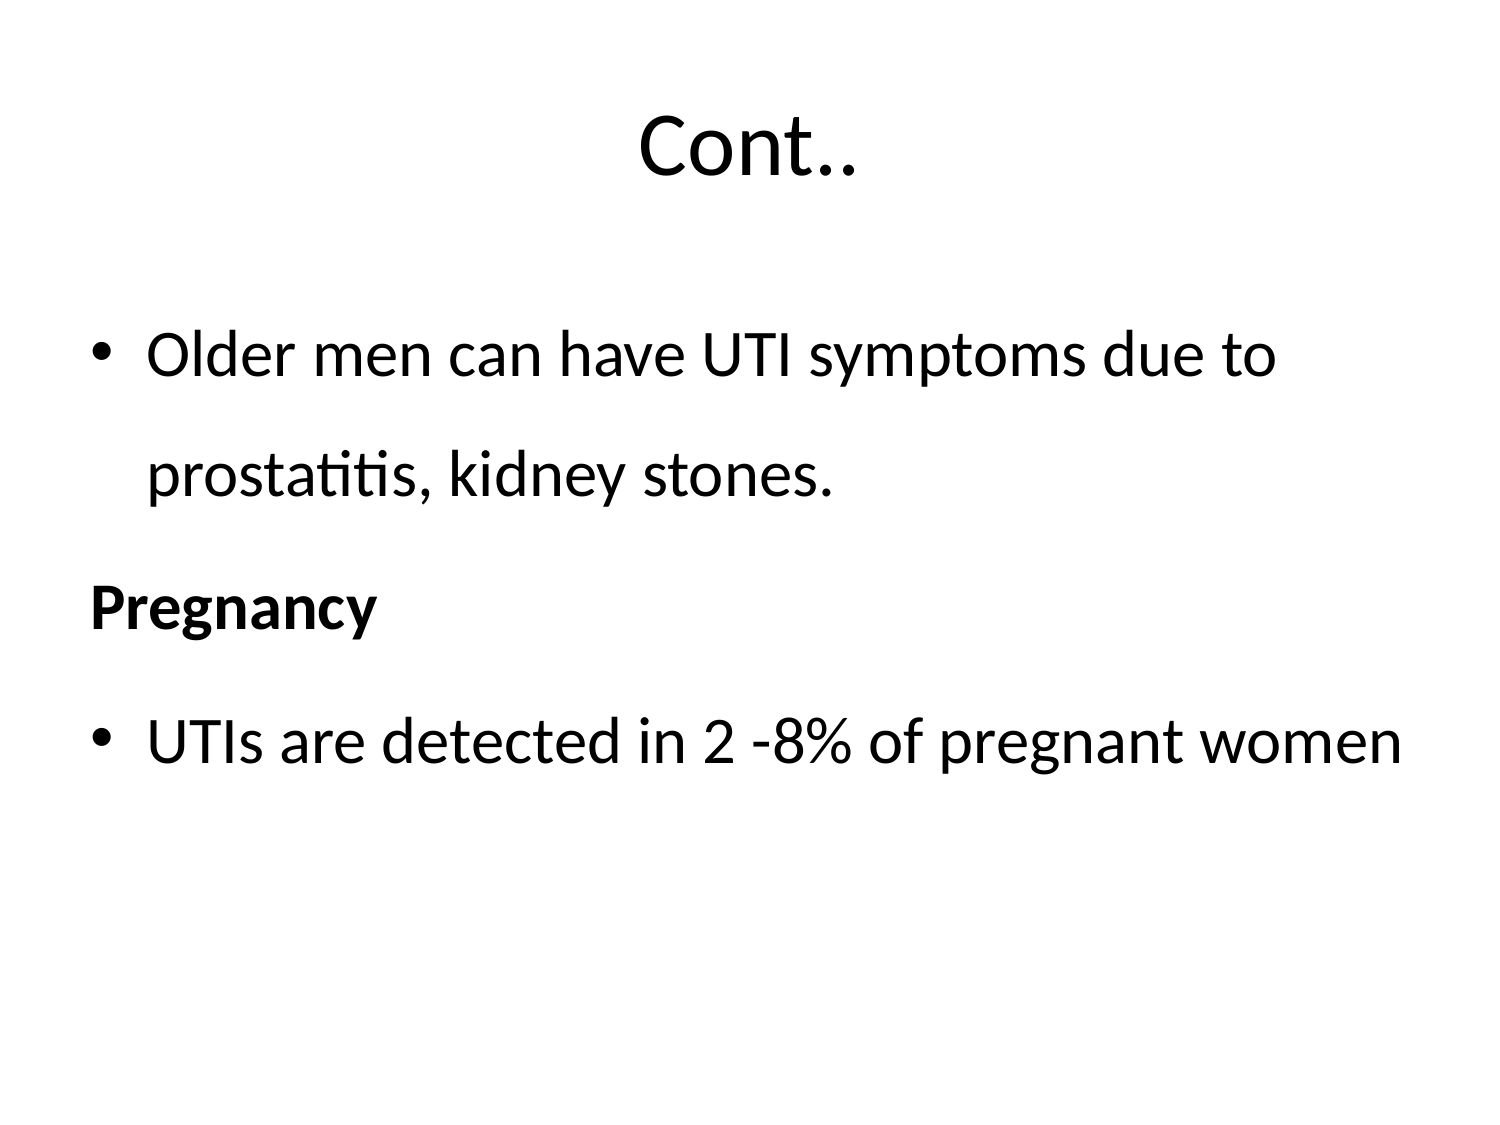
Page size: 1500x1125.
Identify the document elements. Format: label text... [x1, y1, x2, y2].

title Cont.. [75, 45, 1425, 233]
list Older men can have UTI symptoms due to prostatitis, kidney stones. Pregnancy UTIs are detected in 2 -8% of pregnant women [75, 262, 1425, 1005]
